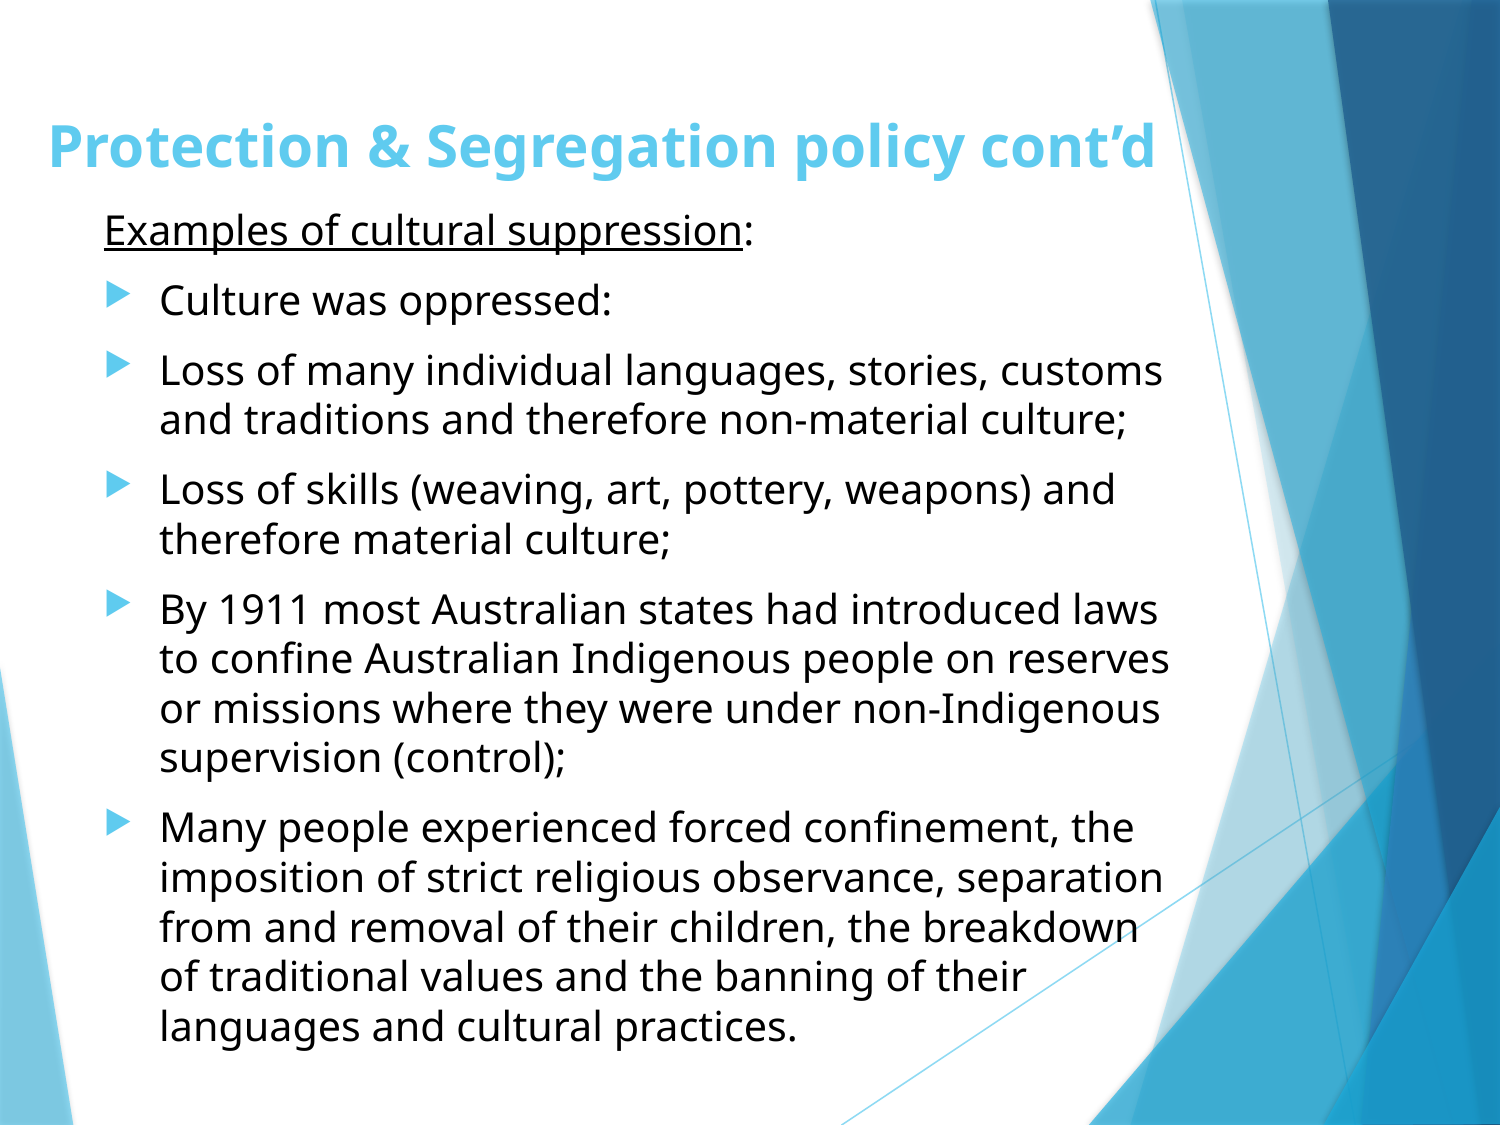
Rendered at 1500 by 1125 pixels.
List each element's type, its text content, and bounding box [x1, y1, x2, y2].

list Examples of cultural suppression: Culture was oppressed: Loss of many individual languages, stories, customs and traditions and therefore non-material culture; Loss of skills (weaving, art, pottery, weapons) and therefore material culture; By 1911 most Australian states had introduced laws to confine Australian Indigenous people on reserves or missions where they were under non-Indigenous supervision (control); Many people experienced forced confinement, the imposition of strict religious observance, separation from and removal of their children, the breakdown of traditional values and the banning of their languages and cultural practices. [88, 196, 1188, 1083]
title Protection & Segregation policy cont’d [0, 101, 1235, 219]
